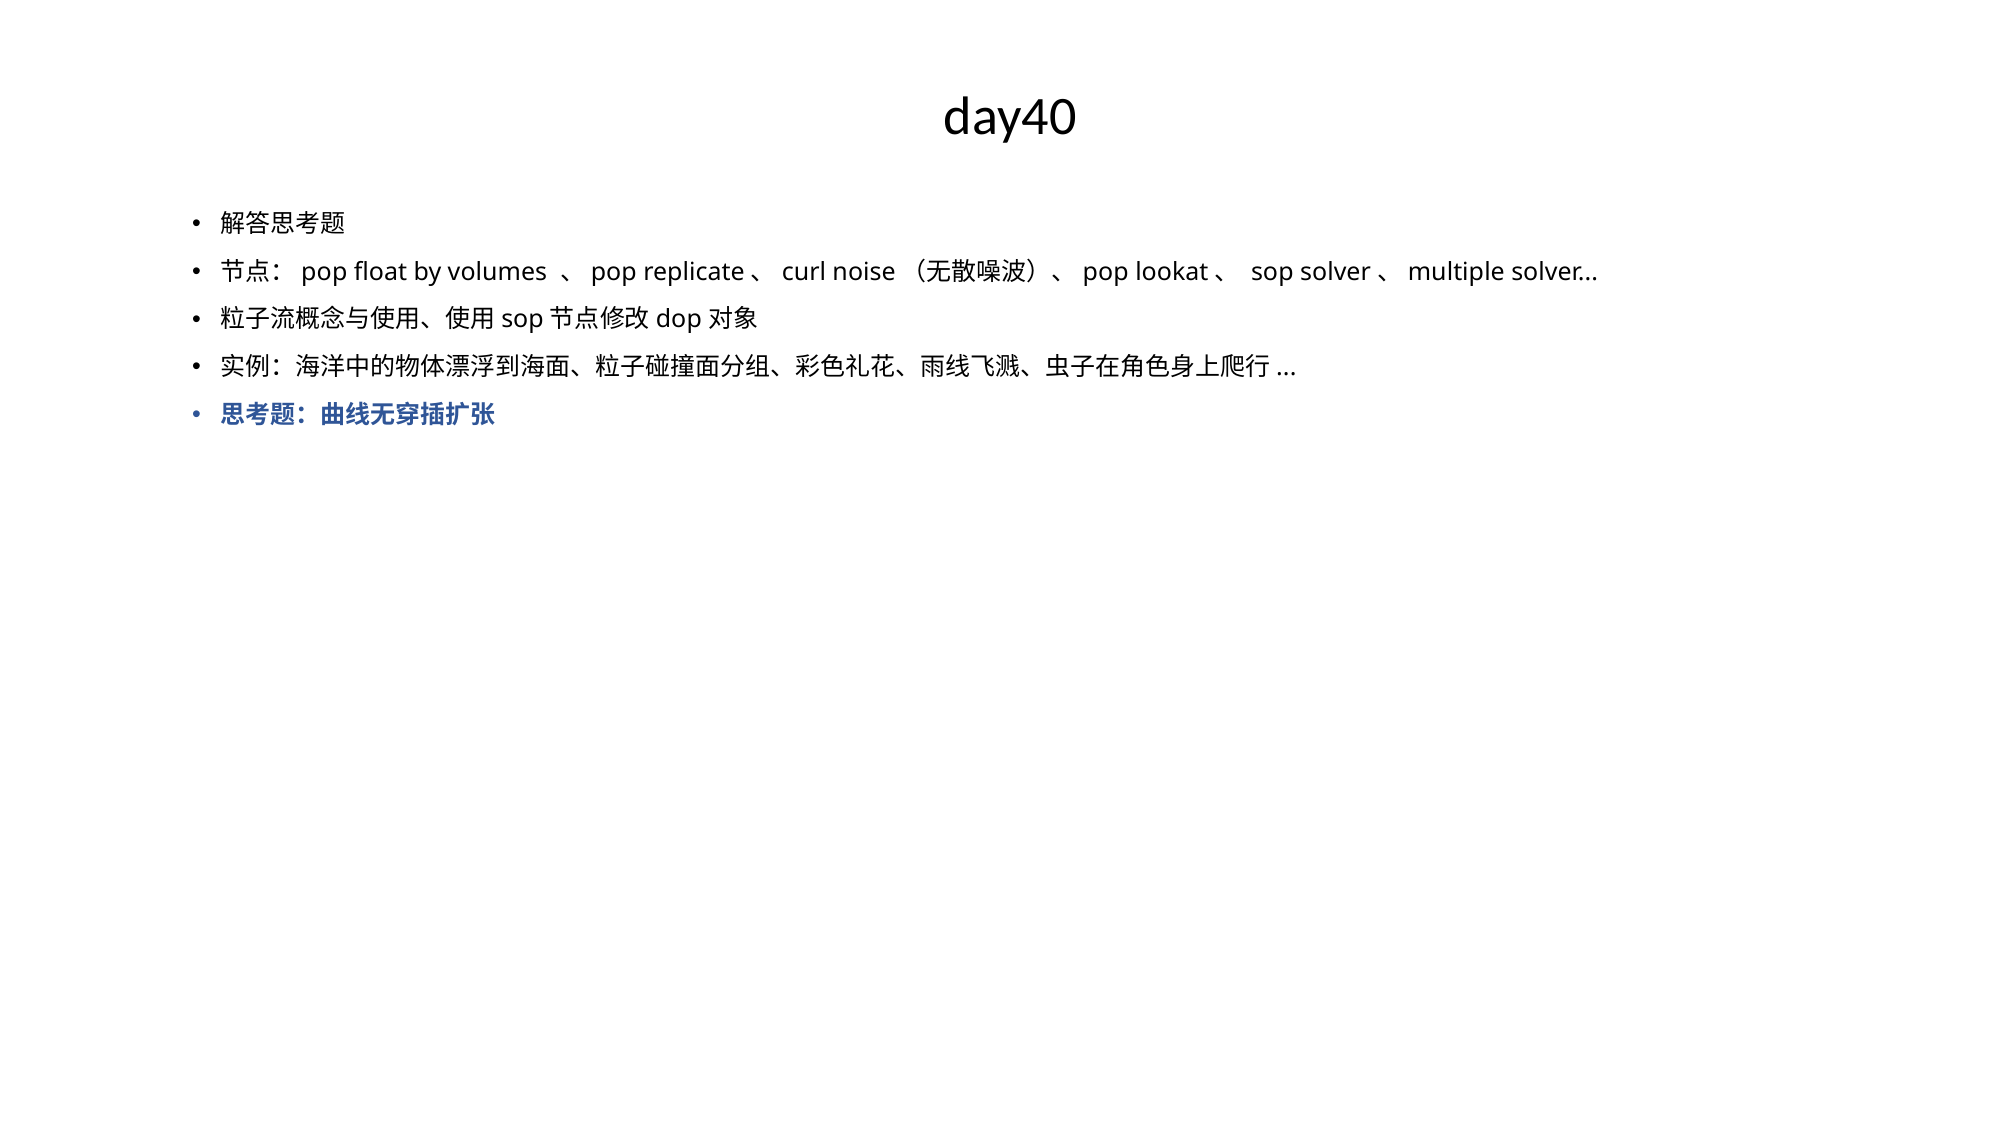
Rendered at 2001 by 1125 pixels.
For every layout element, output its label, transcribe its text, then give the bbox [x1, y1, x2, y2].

title day40 [711, 41, 1309, 154]
subtitle 解答思考题 节点：pop float by volumes 、pop replicate、curl noise（无散噪波）、pop lookat、 sop solver、multiple solver... 粒子流概念与使用、使用sop节点修改dop对象 实例：海洋中的物体漂浮到海面、粒子碰撞面分组、彩色礼花、雨线飞溅、虫子在角色身上爬行... 思考题：曲线无穿插扩张 [176, 203, 1815, 903]
